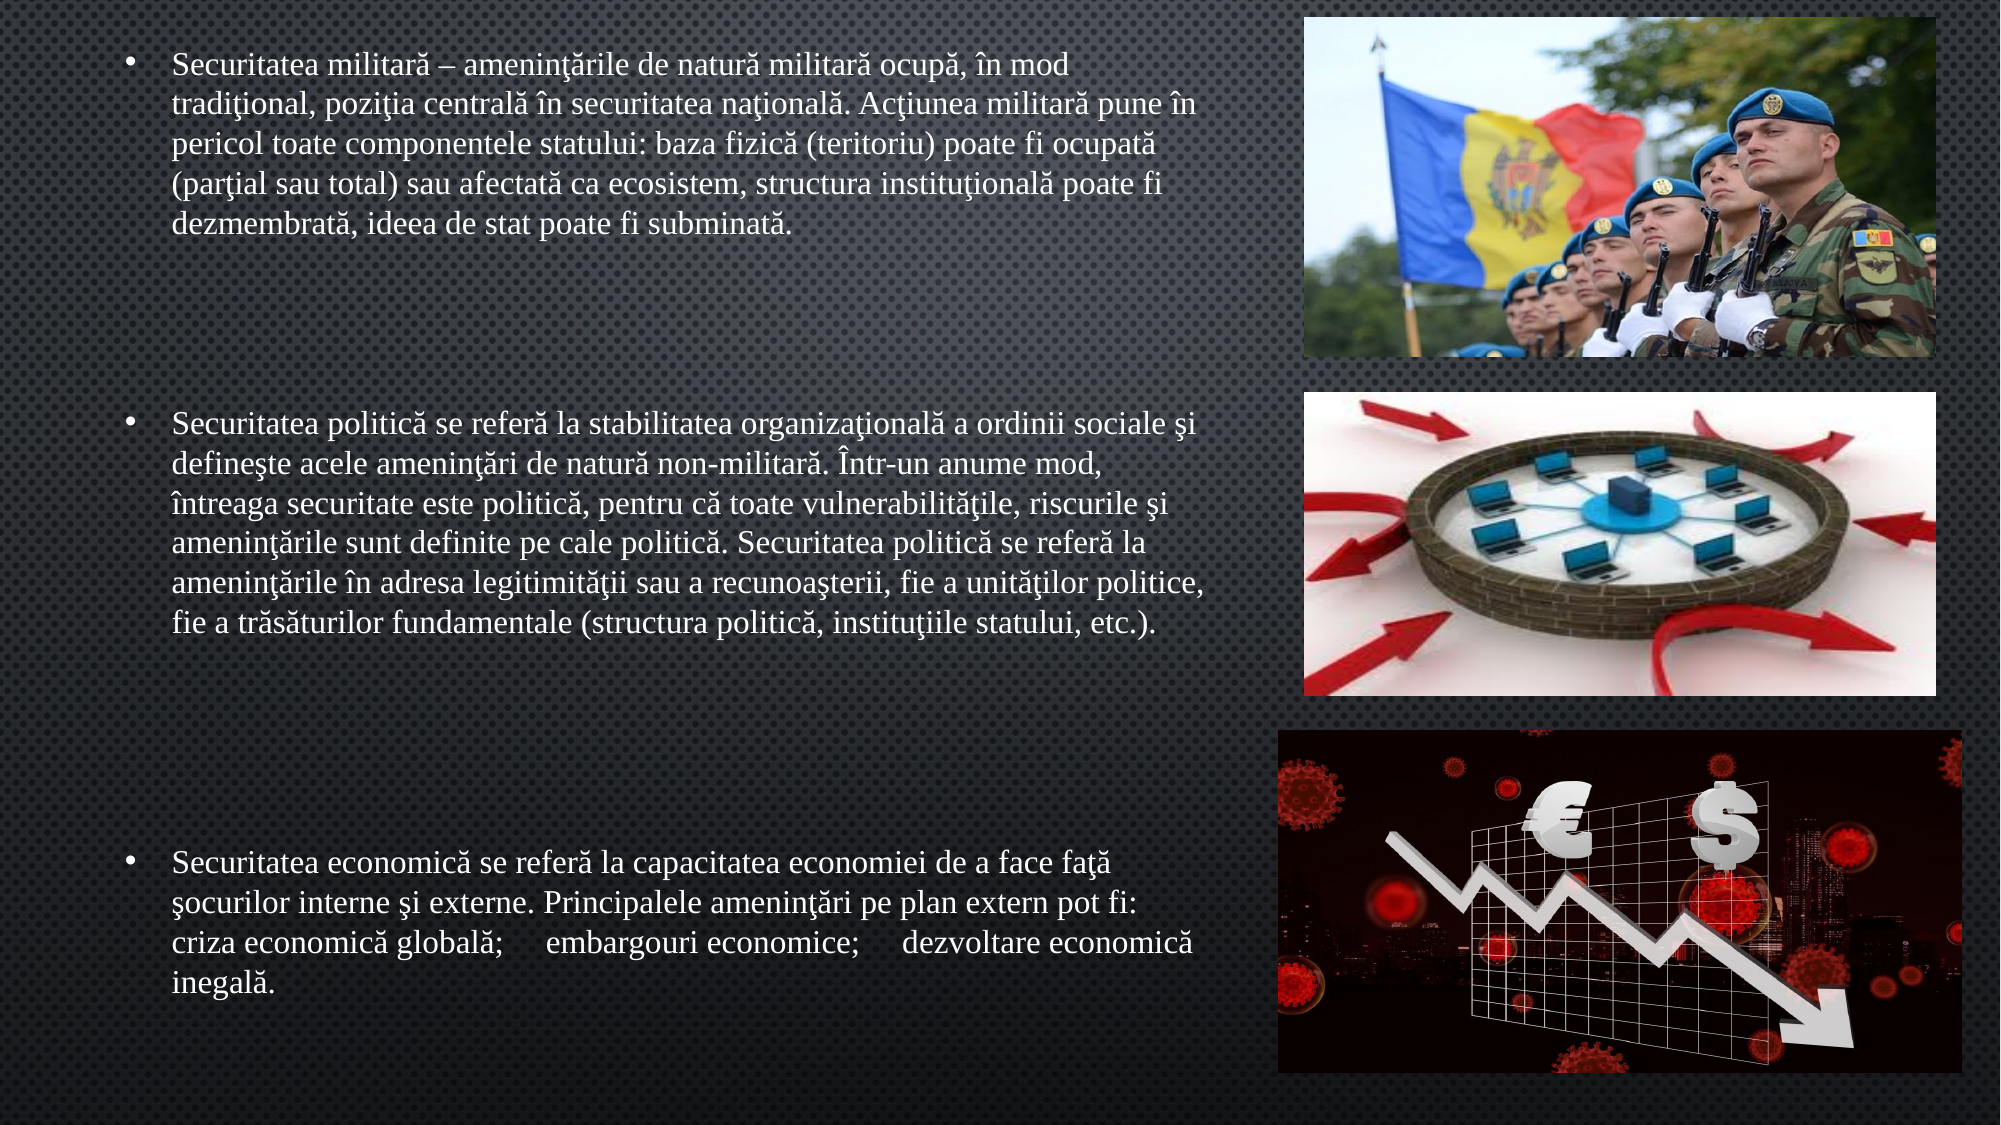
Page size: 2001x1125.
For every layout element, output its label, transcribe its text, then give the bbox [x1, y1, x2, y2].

picture [1303, 16, 1936, 358]
picture [1303, 392, 1936, 696]
text_box Securitatea militară – ameninţările de natură militară ocupă, în mod tradiţional, poziţia centrală în securitatea naţională. Acţiunea militară pune în pericol toate componentele statului: baza fizică (teritoriu) poate fi ocupată (parţial sau total) sau afectată ca ecosistem, structura instituţională poate fi dezmembrată, ideea de stat poate fi subminată. Securitatea politică se referă la stabilitatea organizaţională a ordinii sociale şi defineşte acele ameninţări de natură non-militară. Într-un anume mod, întreaga securitate este politică, pentru că toate vulnerabilităţile, riscurile şi ameninţările sunt definite pe cale politică. Securitatea politică se referă la ameninţările în adresa legitimităţii sau a recunoaşterii, fie a unităţilor politice, fie a trăsăturilor fundamentale (structura politică, instituţiile statului, etc.). Securitatea economică se referă la capacitatea economiei de a face faţă şocurilor interne şi externe. Principalele ameninţări pe plan extern pot fi:  criza economică globală;  embargouri economice;  dezvoltare economică inegală. [110, 34, 1226, 1053]
picture [1278, 730, 1962, 1073]
